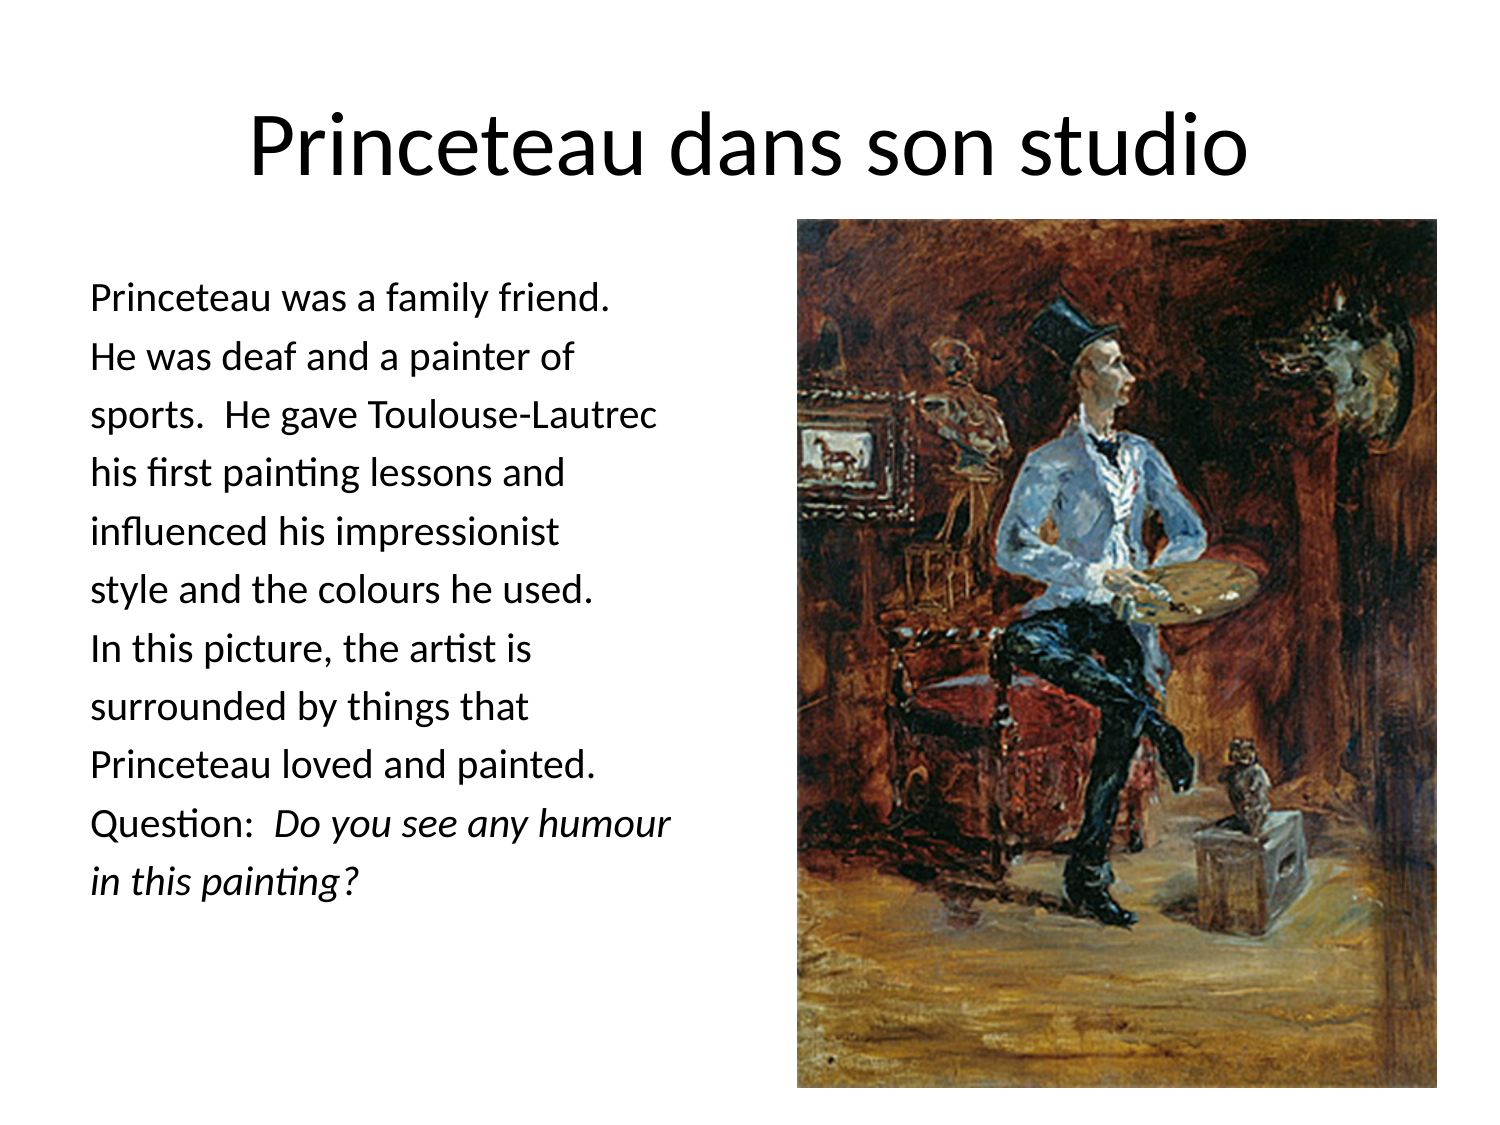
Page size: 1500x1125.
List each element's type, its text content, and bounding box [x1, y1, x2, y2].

title Princeteau dans son studio [75, 45, 1425, 233]
picture [796, 219, 1437, 1089]
list Princeteau was a family friend. He was deaf and a painter of sports. He gave Toulouse-Lautrec his first painting lessons and influenced his impressionist style and the colours he used. In this picture, the artist is surrounded by things that Princeteau loved and painted. Question: Do you see any humour in this painting? [75, 262, 791, 1005]
